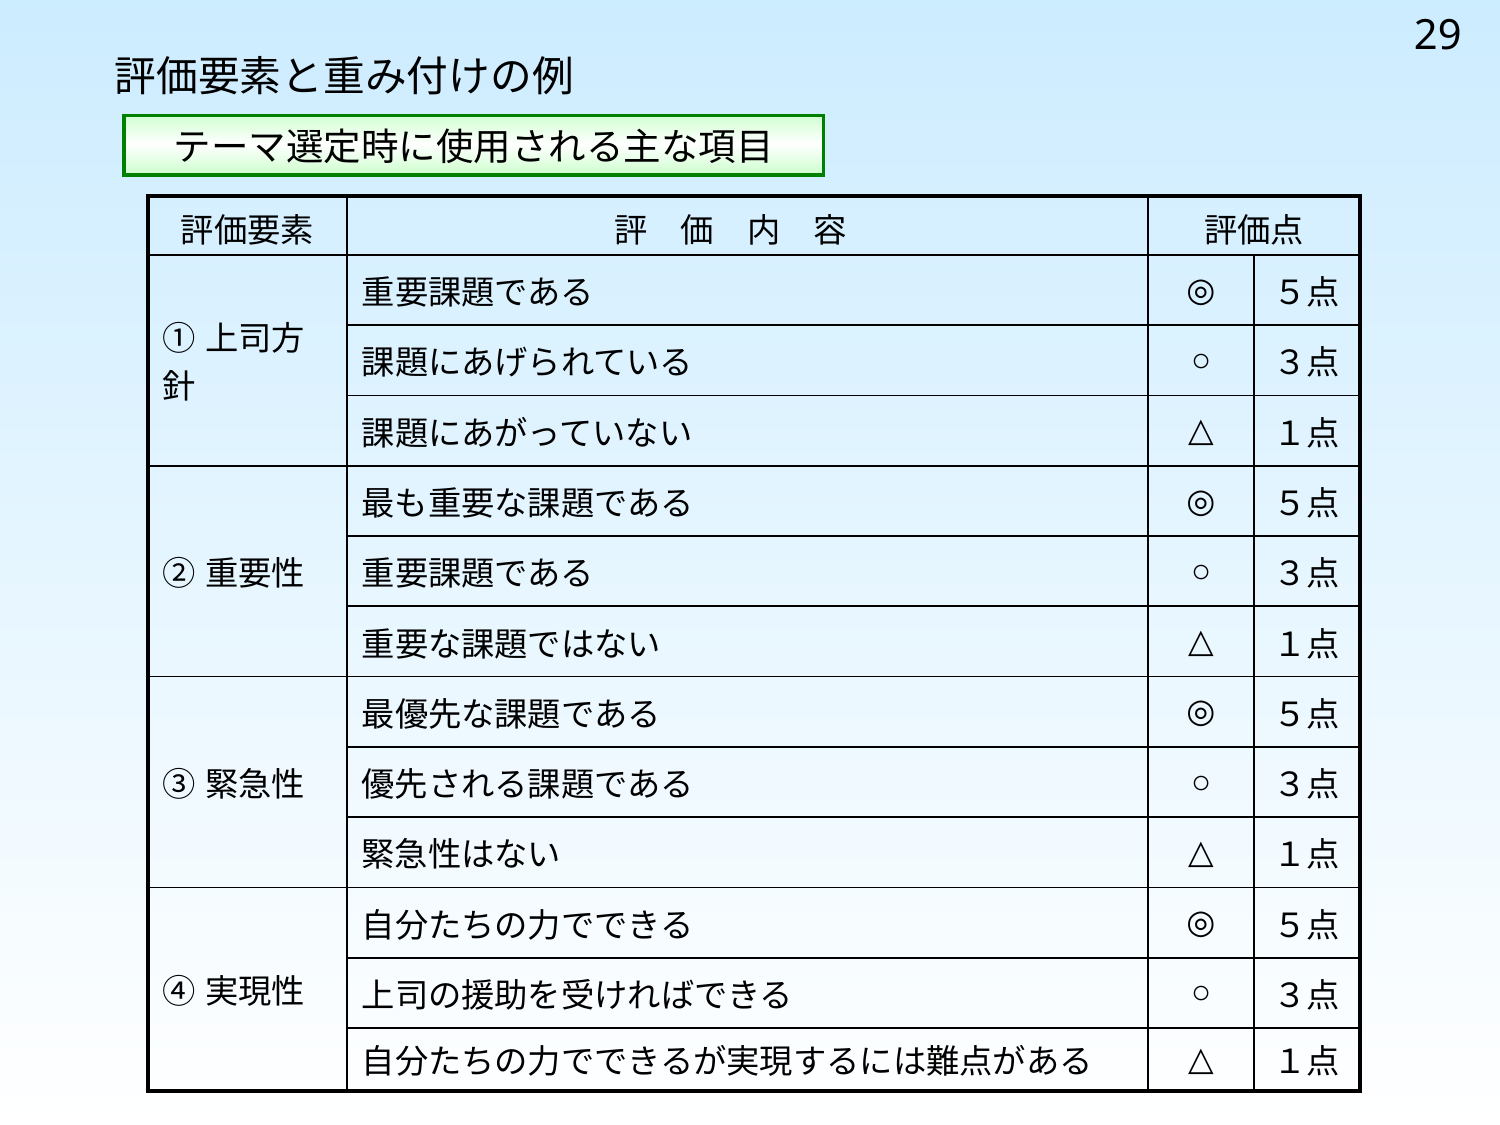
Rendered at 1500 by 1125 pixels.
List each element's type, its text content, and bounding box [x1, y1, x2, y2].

table_cell 緊急性はない [348, 818, 1147, 887]
table_cell ◎ [1149, 677, 1253, 746]
table_cell 重要な課題ではない [348, 607, 1147, 676]
table_cell 自分たちの力でできるが実現するには難点がある [348, 1029, 1147, 1089]
table_cell １点 [1255, 1029, 1358, 1089]
table_cell ○ [1149, 959, 1253, 1027]
table_cell 自分たちの力でできる [348, 888, 1147, 957]
table_header 評価要素 [150, 198, 346, 254]
table_cell ５点 [1255, 888, 1358, 957]
table_cell ◎ [1149, 256, 1253, 324]
table_cell 最優先な課題である [348, 677, 1147, 746]
text_box テーマ選定時に使用される主な項目 [123, 115, 824, 175]
table_cell ③緊急性 [150, 677, 346, 887]
table_cell ５点 [1255, 256, 1358, 324]
table_cell 課題にあげられている [348, 326, 1147, 395]
table_cell ②重要性 [150, 467, 346, 676]
table_cell △ [1149, 396, 1253, 465]
table_cell 課題にあがっていない [348, 396, 1147, 465]
text_box 評価要素と重み付けの例 [99, 42, 600, 108]
table_cell △ [1149, 607, 1253, 676]
table_cell ５点 [1255, 677, 1358, 746]
table_cell ○ [1149, 748, 1253, 816]
table_cell ５点 [1255, 467, 1358, 535]
table_cell ３点 [1255, 537, 1358, 605]
table_cell １点 [1255, 396, 1358, 465]
table_cell ①上司方針 [150, 256, 346, 465]
table_cell ○ [1149, 537, 1253, 605]
table_cell 最も重要な課題である [348, 467, 1147, 535]
table_cell ◎ [1149, 888, 1253, 957]
table_cell ④実現性 [150, 888, 346, 1089]
table_cell ３点 [1255, 326, 1358, 395]
table_cell ○ [1149, 326, 1253, 395]
table_cell 優先される課題である [348, 748, 1147, 816]
table_header 評価点 [1149, 198, 1358, 254]
table_cell 上司の援助を受ければできる [348, 959, 1147, 1027]
table_cell △ [1149, 1029, 1253, 1089]
table_cell 重要課題である [348, 256, 1147, 324]
table_cell １点 [1255, 818, 1358, 887]
table_cell １点 [1255, 607, 1358, 676]
table_cell 重要課題である [348, 537, 1147, 605]
text_box 29 [1376, 0, 1500, 65]
table_cell ３点 [1255, 959, 1358, 1027]
table_cell △ [1149, 818, 1253, 887]
table_cell ３点 [1255, 748, 1358, 816]
table_cell ◎ [1149, 467, 1253, 535]
table_header 評 価 内 容 [348, 198, 1147, 254]
